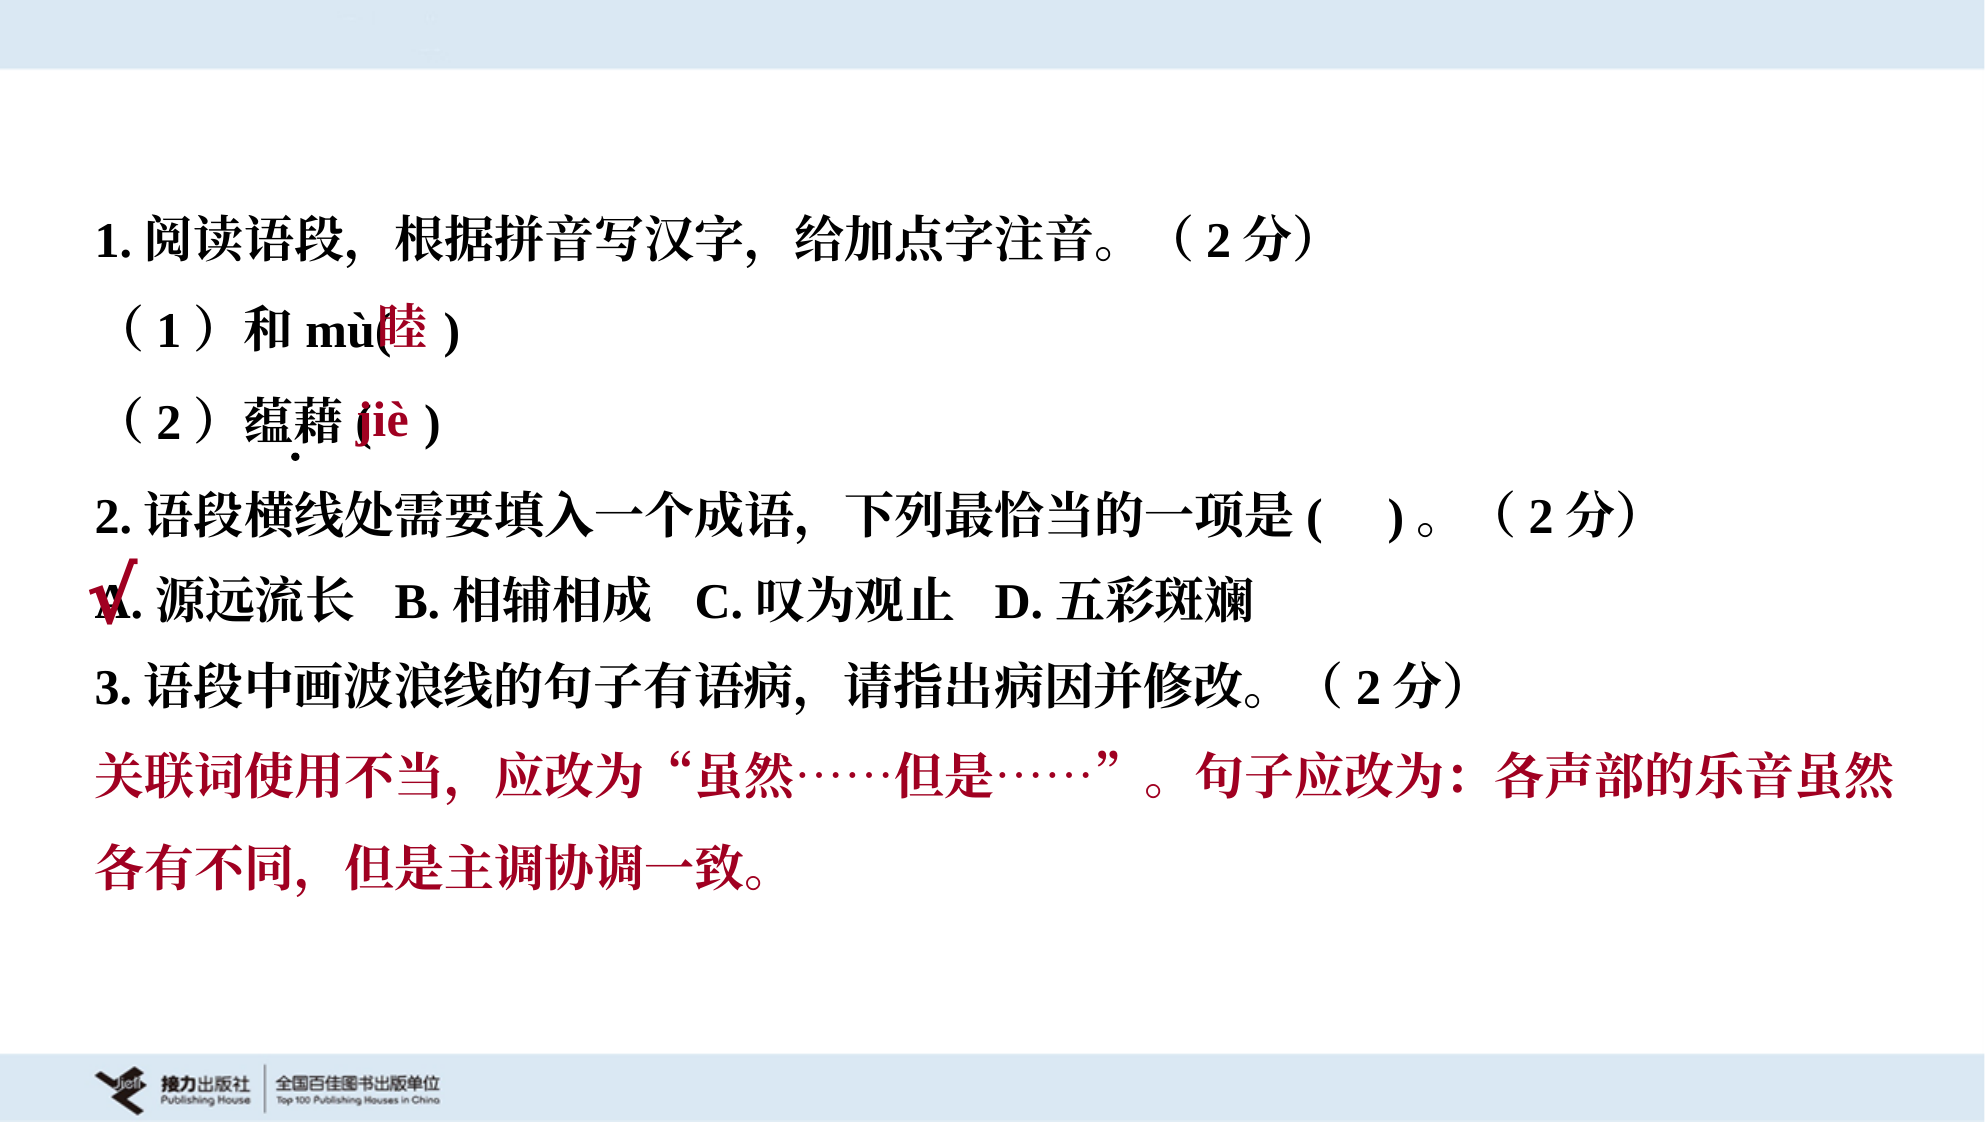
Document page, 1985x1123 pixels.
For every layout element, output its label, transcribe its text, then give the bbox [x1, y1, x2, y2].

picture [0, 0, 1985, 1122]
text_box 睦 [359, 267, 446, 356]
text_box （1）和mù( ) （2）蕴藉( ) [94, 266, 1892, 450]
text_box [291, 452, 300, 461]
text_box 3.语段中画波浪线的句子有语病，请指出病因并修改。（2分） [94, 627, 1892, 712]
text_box √ [86, 546, 139, 640]
text_box 关联词使用不当，应改为“虽然……但是……”。句子应改为：各声部的乐音虽然 各有不同，但是主调协调一致。 [94, 712, 1892, 897]
text_box 1.阅读语段，根据拼音写汉字，给加点字注音。（2分） [94, 180, 1892, 266]
text_box A.源远流长 B.相辅相成 C.叹为观止 D.五彩斑斓 [94, 541, 1892, 627]
text_box jiè [337, 359, 427, 447]
text_box 2.语段横线处需要填入一个成语，下列最恰当的一项是( )。（2分） [94, 455, 1892, 541]
